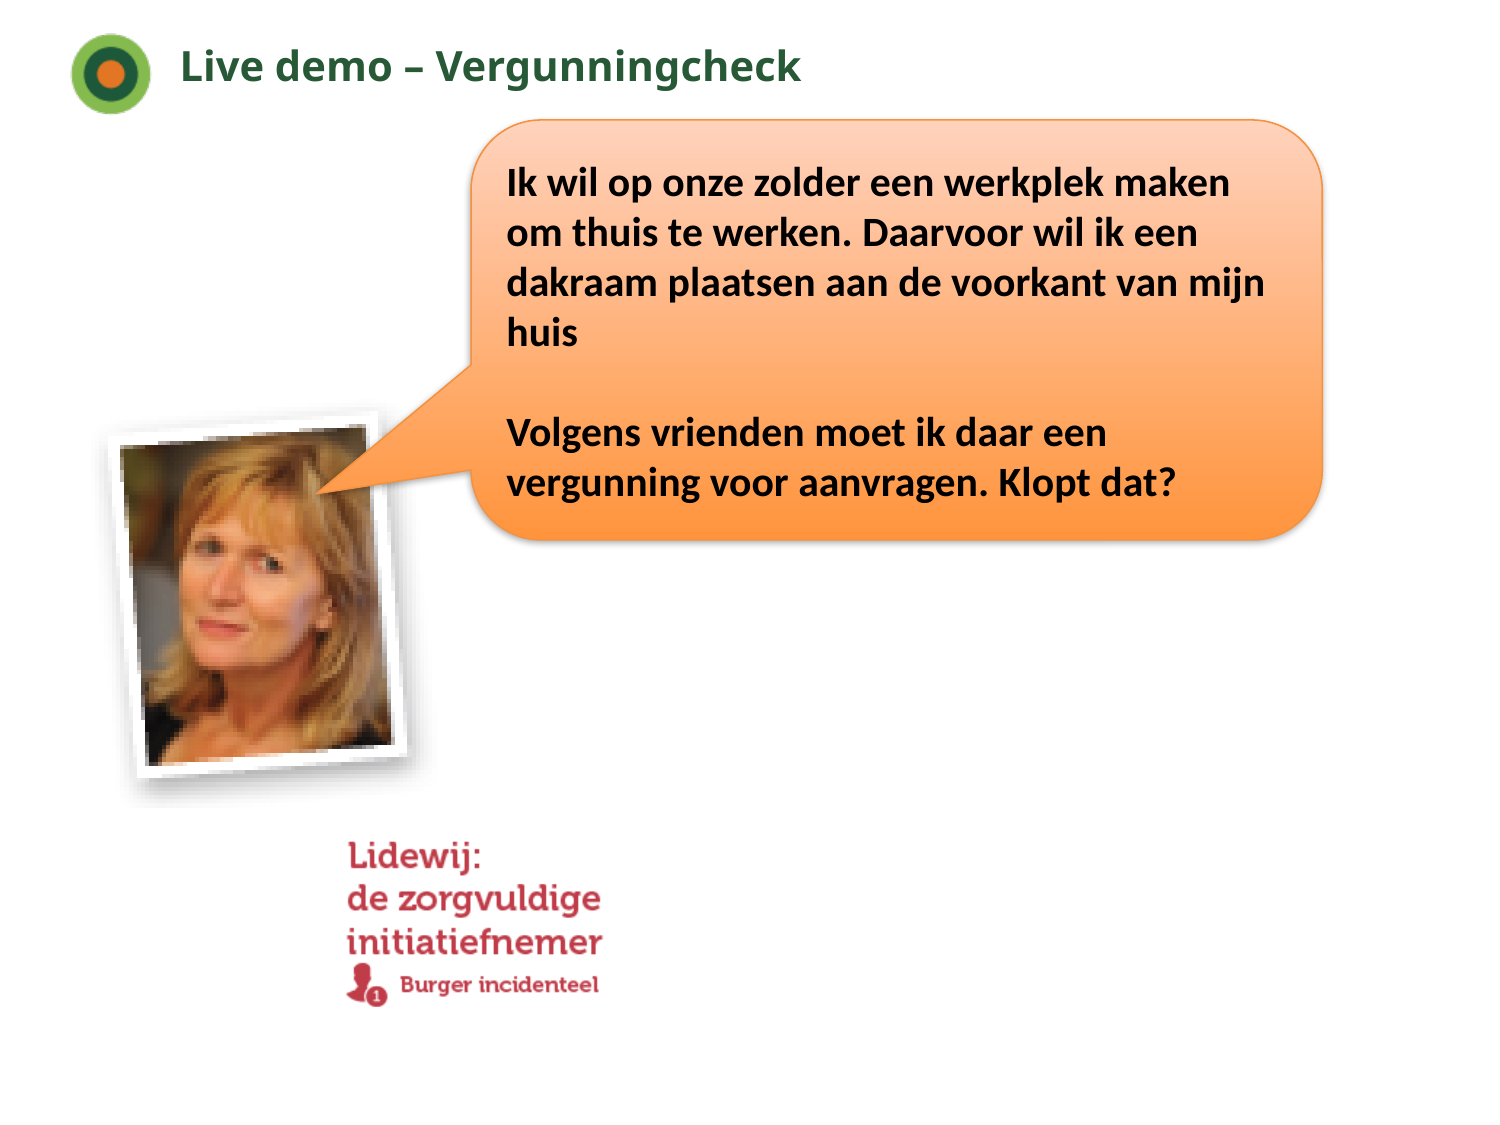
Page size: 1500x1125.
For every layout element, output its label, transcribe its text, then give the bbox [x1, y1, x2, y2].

picture [74, 391, 721, 1027]
title Live demo – Vergunningcheck [164, 31, 1500, 141]
text_box Ik wil op onze zolder een werkplek maken om thuis te werken. Daarvoor wil ik een dakraam plaatsen aan de voorkant van mijn huis Volgens vrienden moet ik daar een vergunning voor aanvragen. Klopt dat? [437, 141, 1324, 541]
